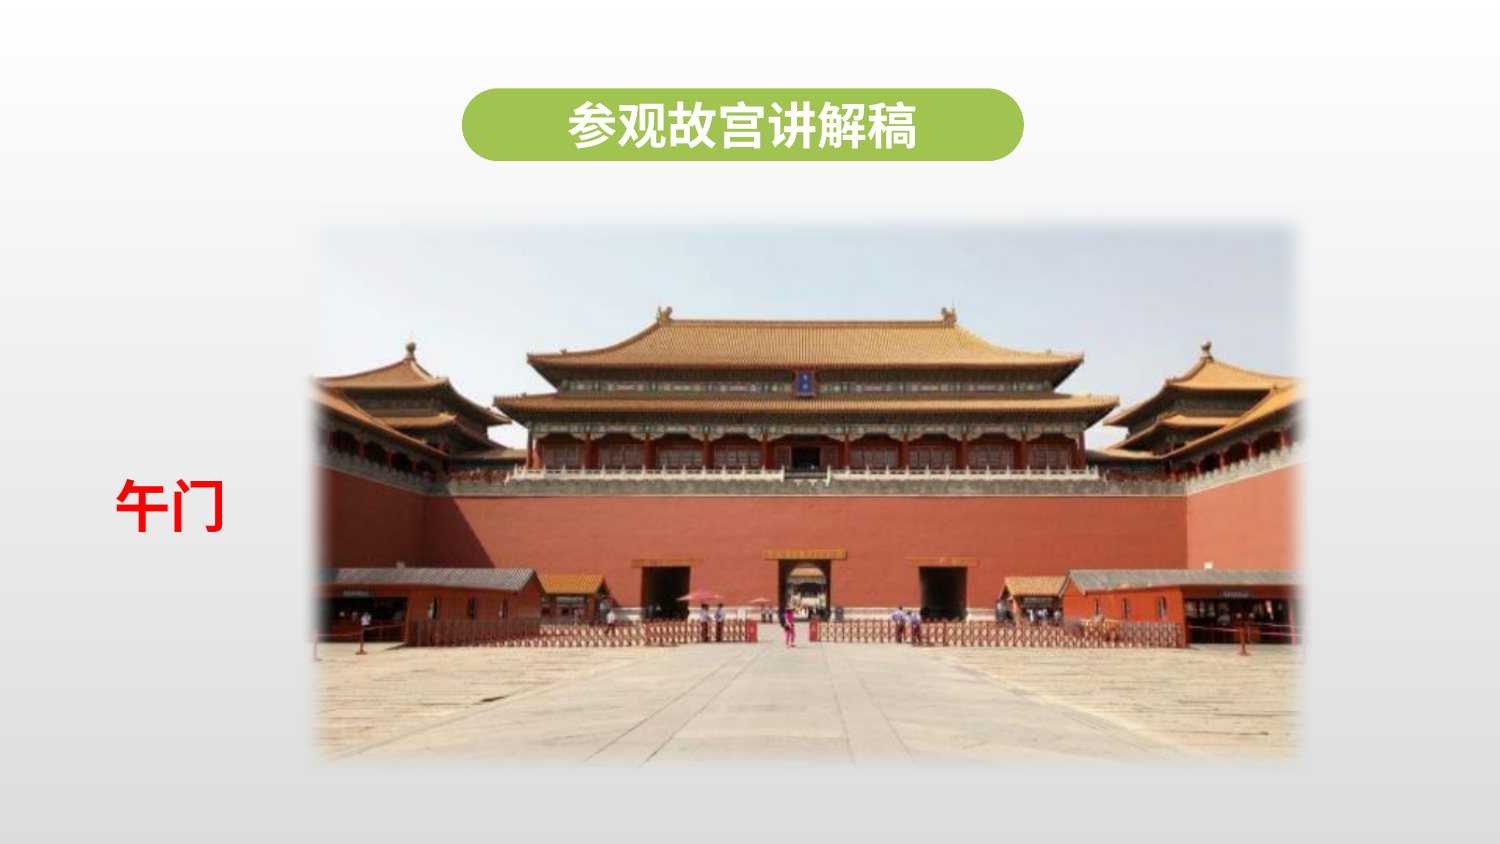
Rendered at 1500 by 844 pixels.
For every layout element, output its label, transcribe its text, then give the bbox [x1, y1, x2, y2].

picture [301, 206, 1315, 777]
text_box 午门 [103, 465, 239, 545]
text_box 参观故宫讲解稿 [460, 87, 1025, 163]
